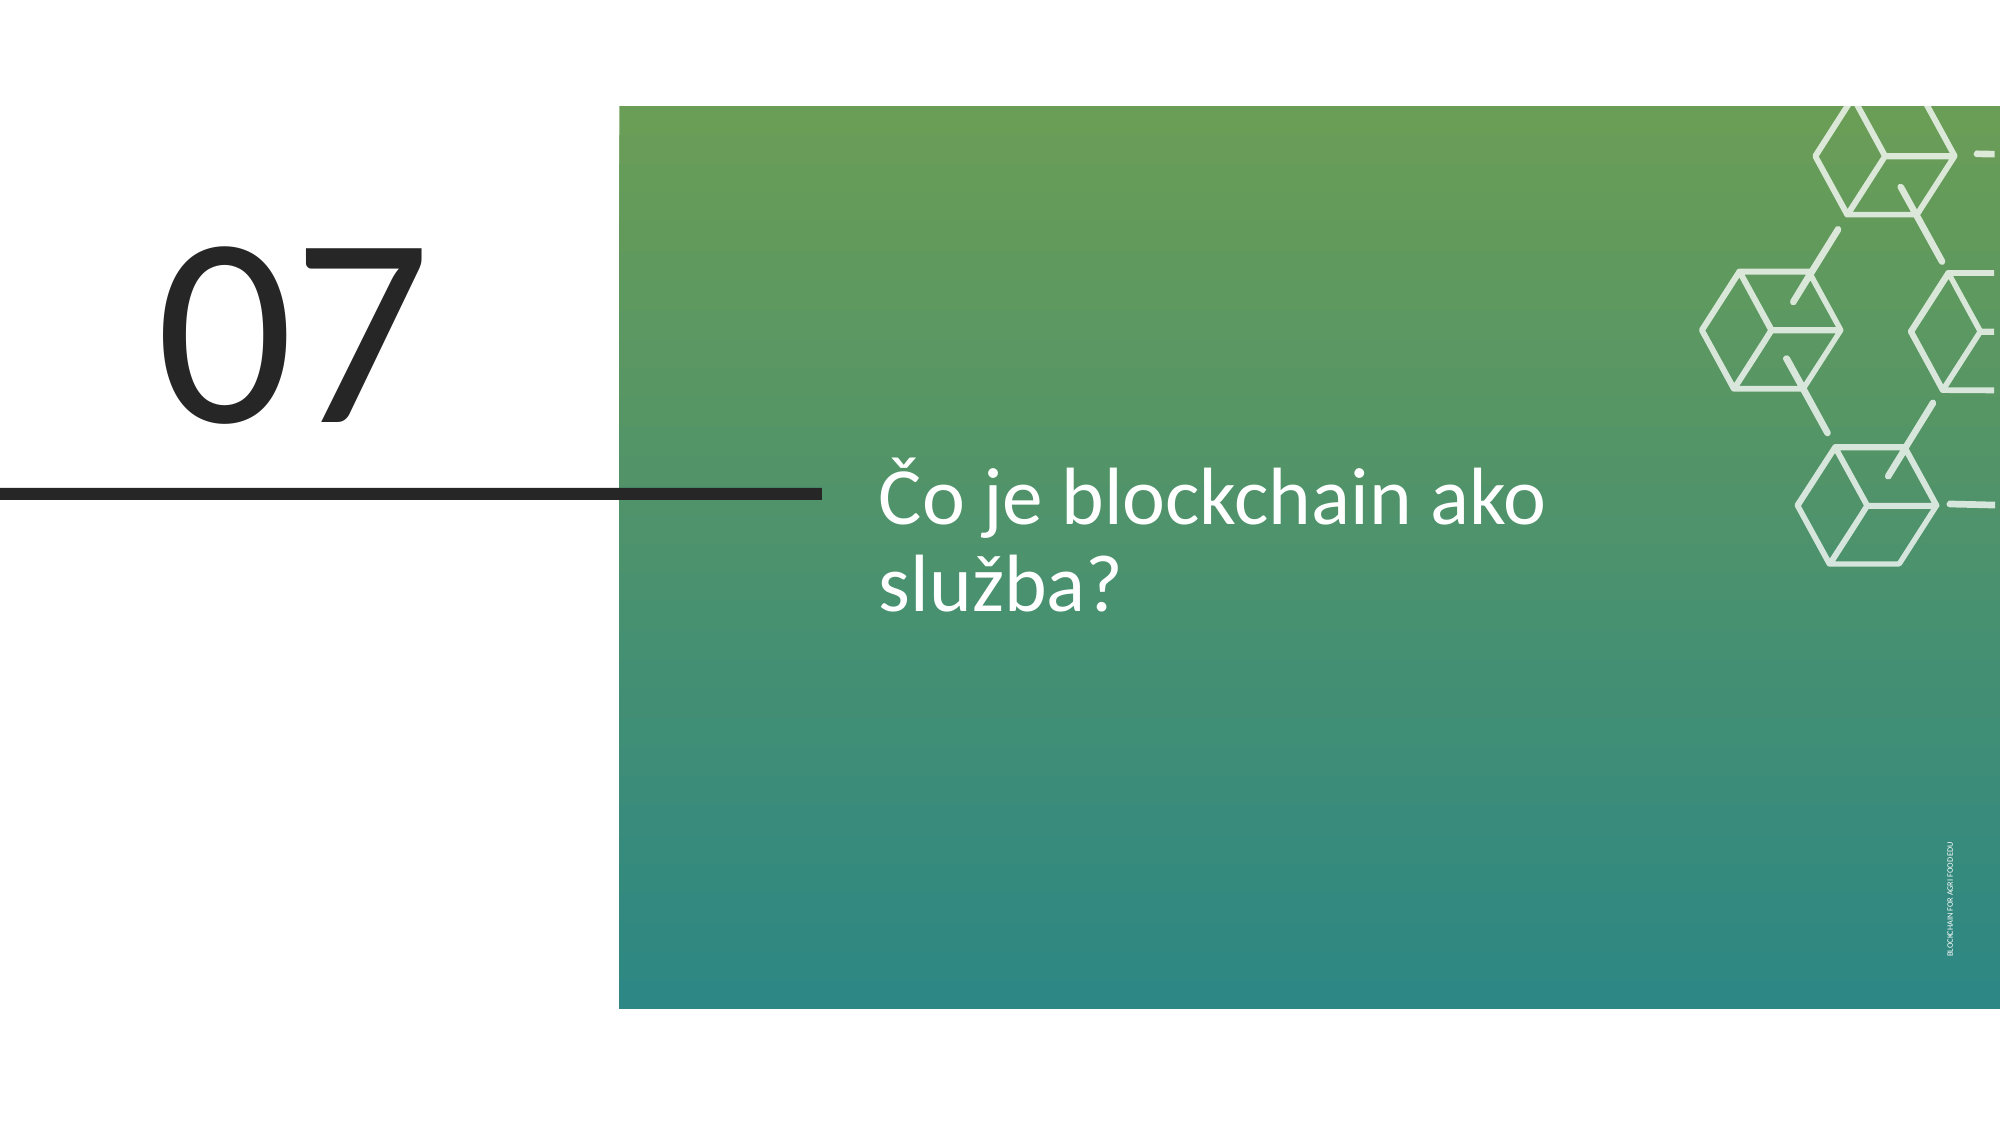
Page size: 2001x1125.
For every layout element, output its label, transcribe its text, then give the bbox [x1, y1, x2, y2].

list 07 [141, 180, 481, 277]
list Čo je blockchain ako služba? [864, 446, 1709, 899]
